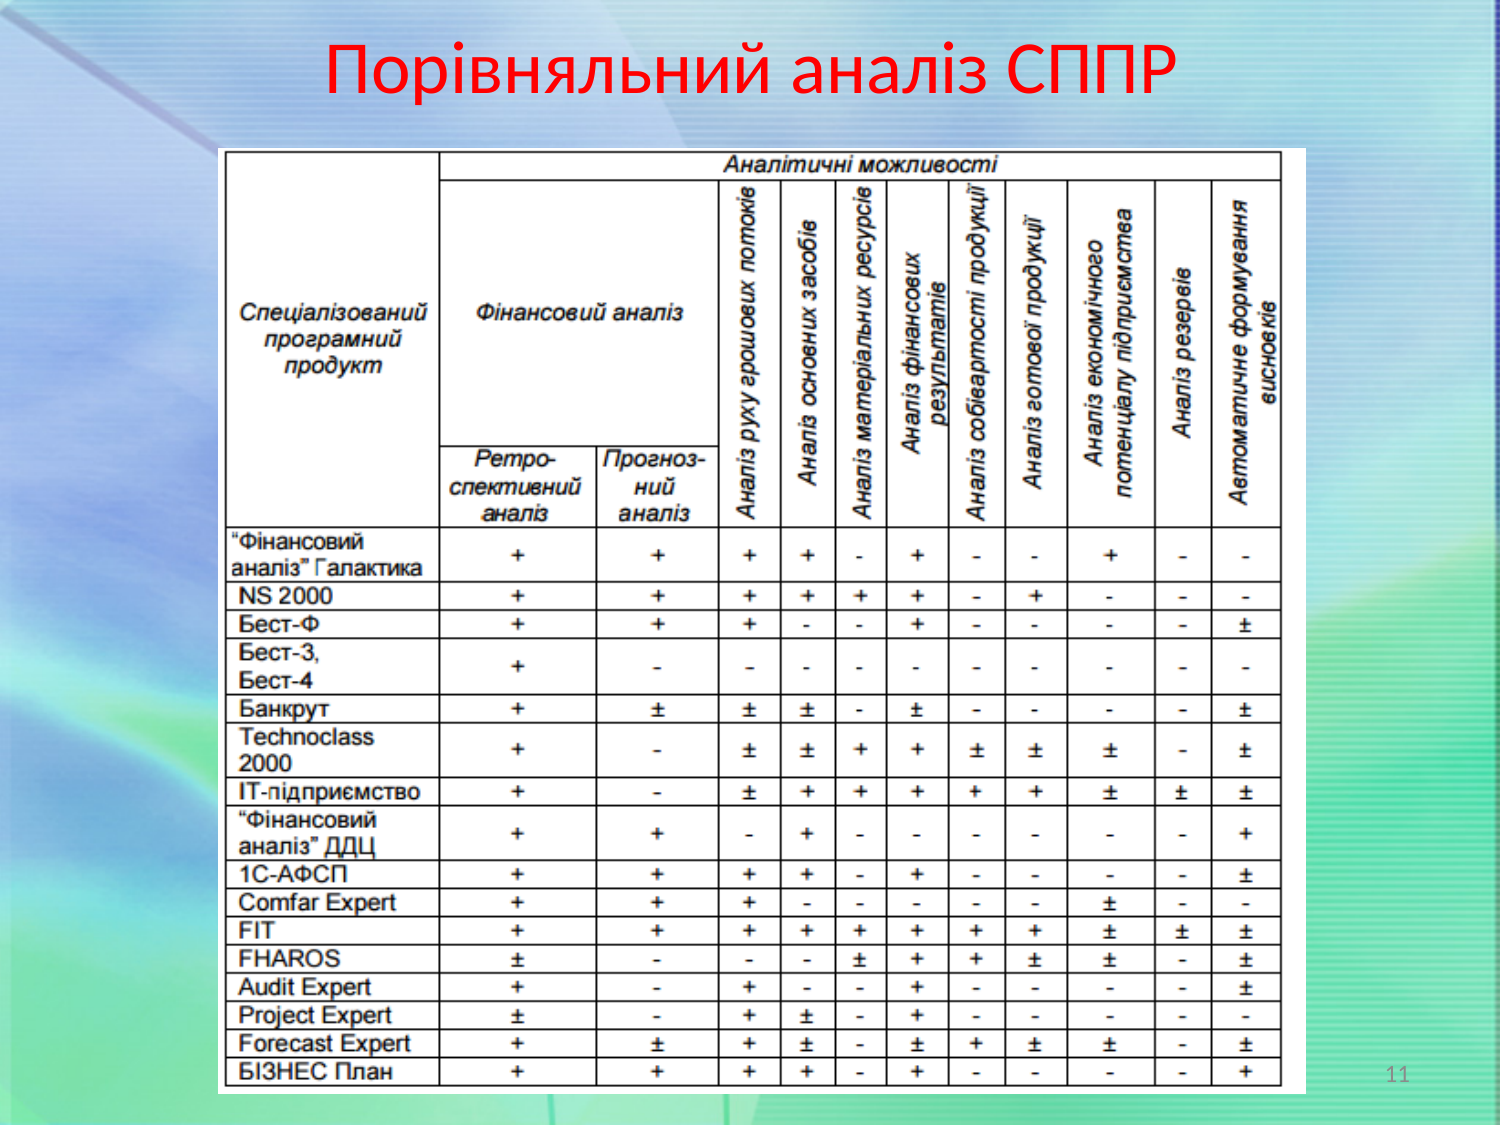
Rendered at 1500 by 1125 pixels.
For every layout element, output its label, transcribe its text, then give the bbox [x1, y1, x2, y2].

title Порівняльний аналіз СППР [76, 0, 1427, 128]
slide_number 11 [1304, 1042, 1425, 1103]
picture [0, 0, 1500, 1125]
